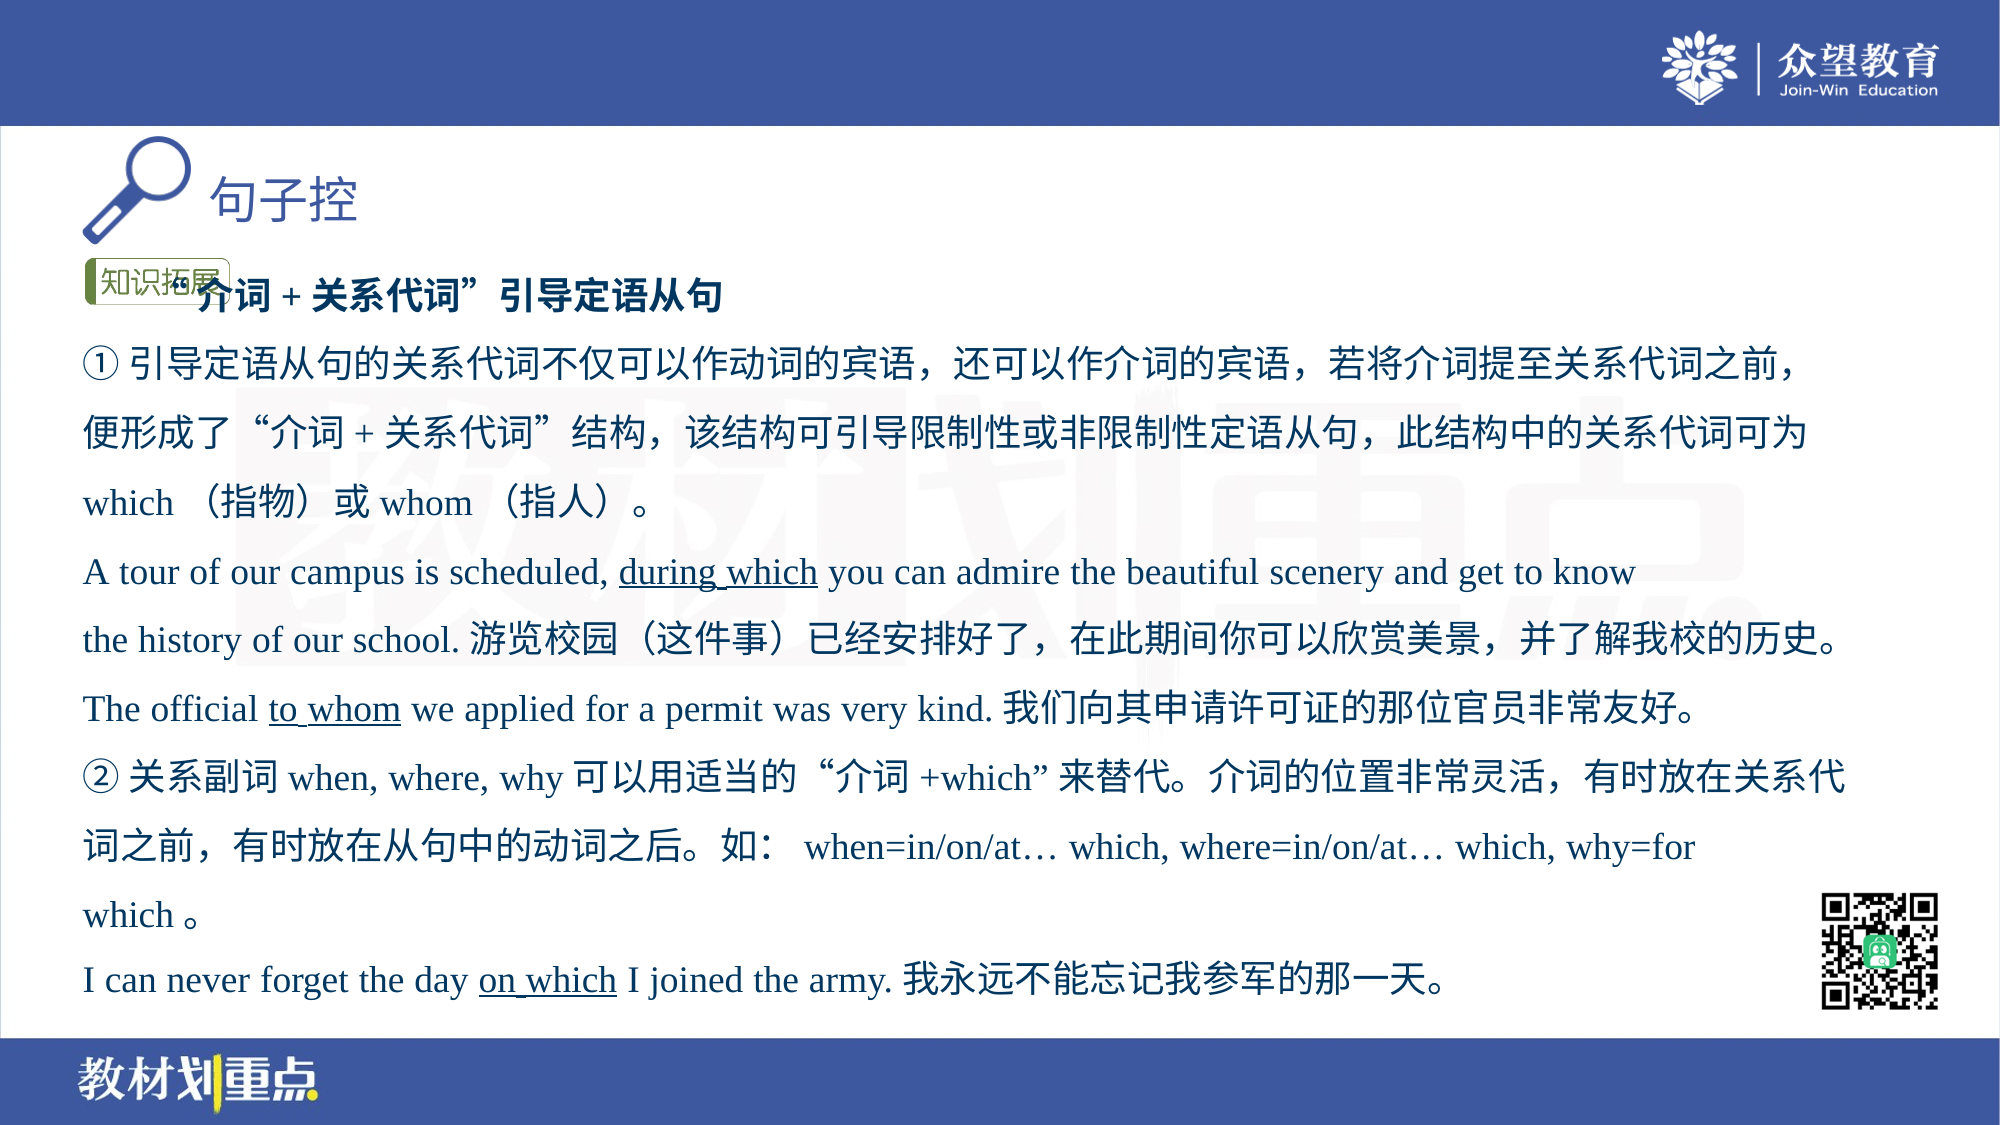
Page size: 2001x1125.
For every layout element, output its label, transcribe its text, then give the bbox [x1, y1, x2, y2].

text_box “介词+关系代词”引导定语从句 ①引导定语从句的关系代词不仅可以作动词的宾语，还可以作介词的宾语，若将介词提至关系代词之前， 便形成了“介词+关系代词”结构，该结构可引导限制性或非限制性定语从句，此结构中的关系代词可为 which（指物）或whom（指人）。 A tour of our campus is scheduled, during which you can admire the beautiful scenery and get to know the history of our school.游览校园（这件事）已经安排好了，在此期间你可以欣赏美景，并了解我校的历史。 The official to whom we applied for a permit was very kind.我们向其申请许可证的那位官员非常友好。 ②关系副词when, where, why可以用适当的“介词+which”来替代。介词的位置非常灵活，有时放在关系代 词之前，有时放在从句中的动词之后。如：when=in/on/at… which, where=in/on/at… which, why=for which。 I can never forget the day on which I joined the army.我永远不能忘记我参军的那一天。 [82, 248, 1817, 994]
picture [0, 0, 2000, 1125]
